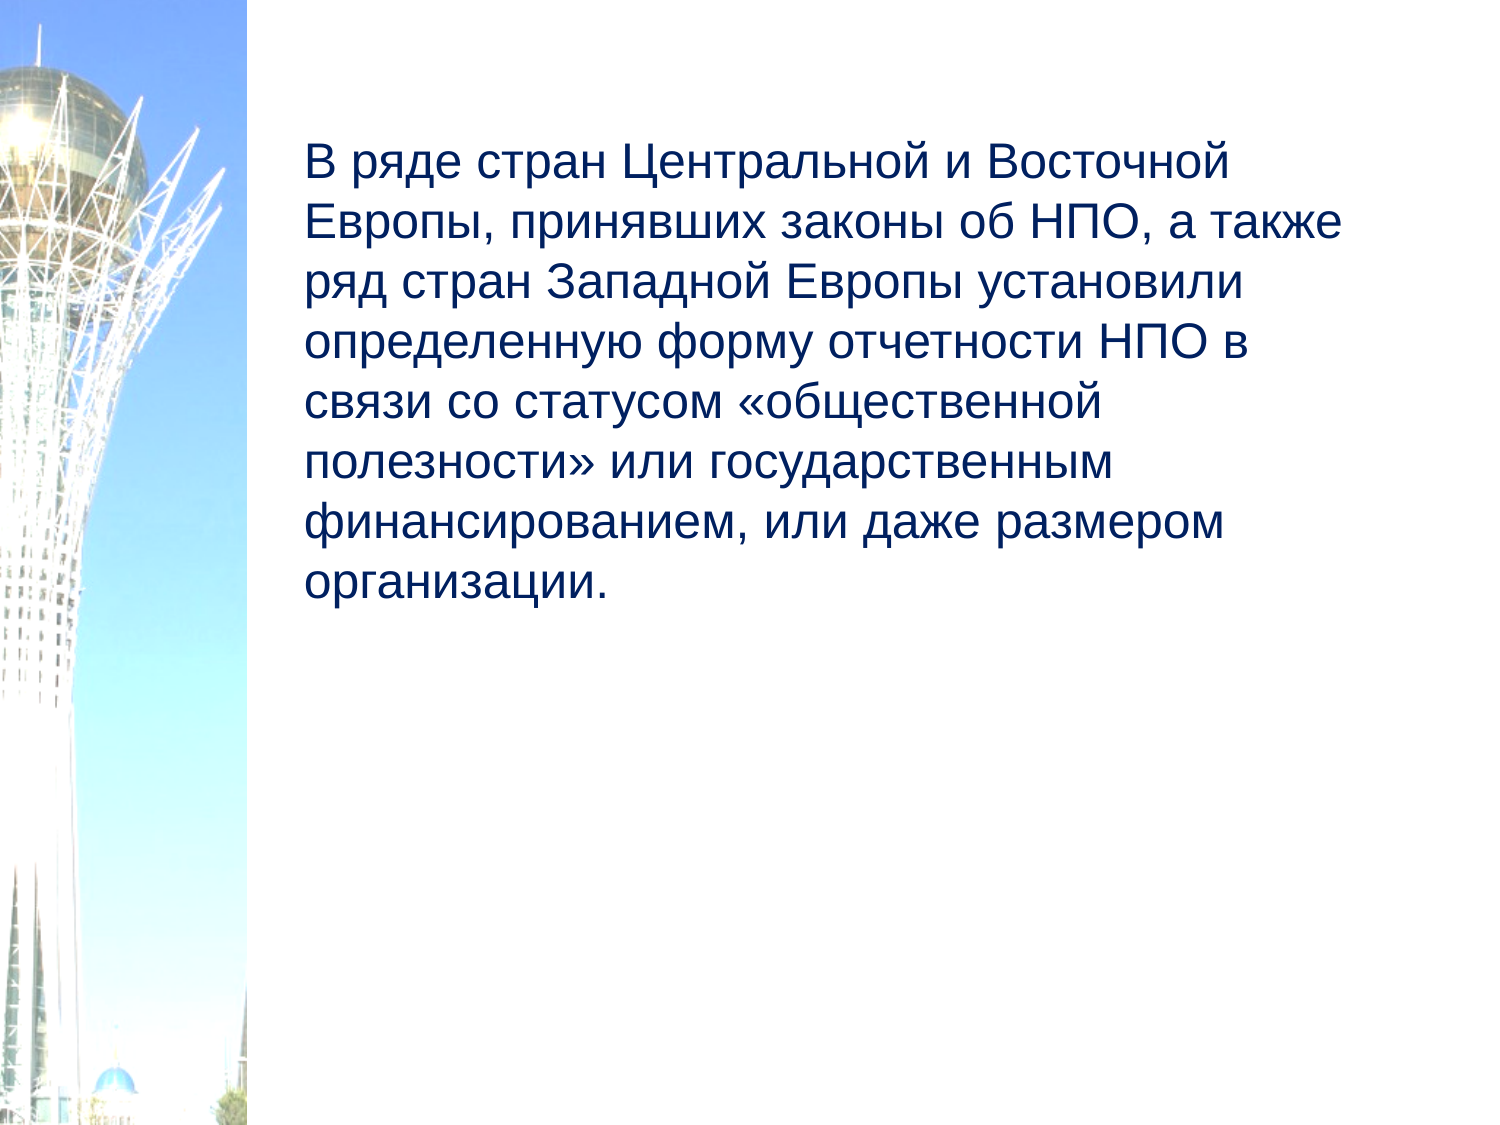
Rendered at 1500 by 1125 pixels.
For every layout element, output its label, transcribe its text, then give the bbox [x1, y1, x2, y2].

picture [0, 0, 247, 1125]
text_box В ряде стран Центральной и Восточной Европы, принявших законы об НПО, а также ряд стран Западной Европы установили определенную форму отчетности НПО в связи со статусом «общественной полезности» или государственным финансированием, или даже размером организации. [289, 121, 1400, 616]
